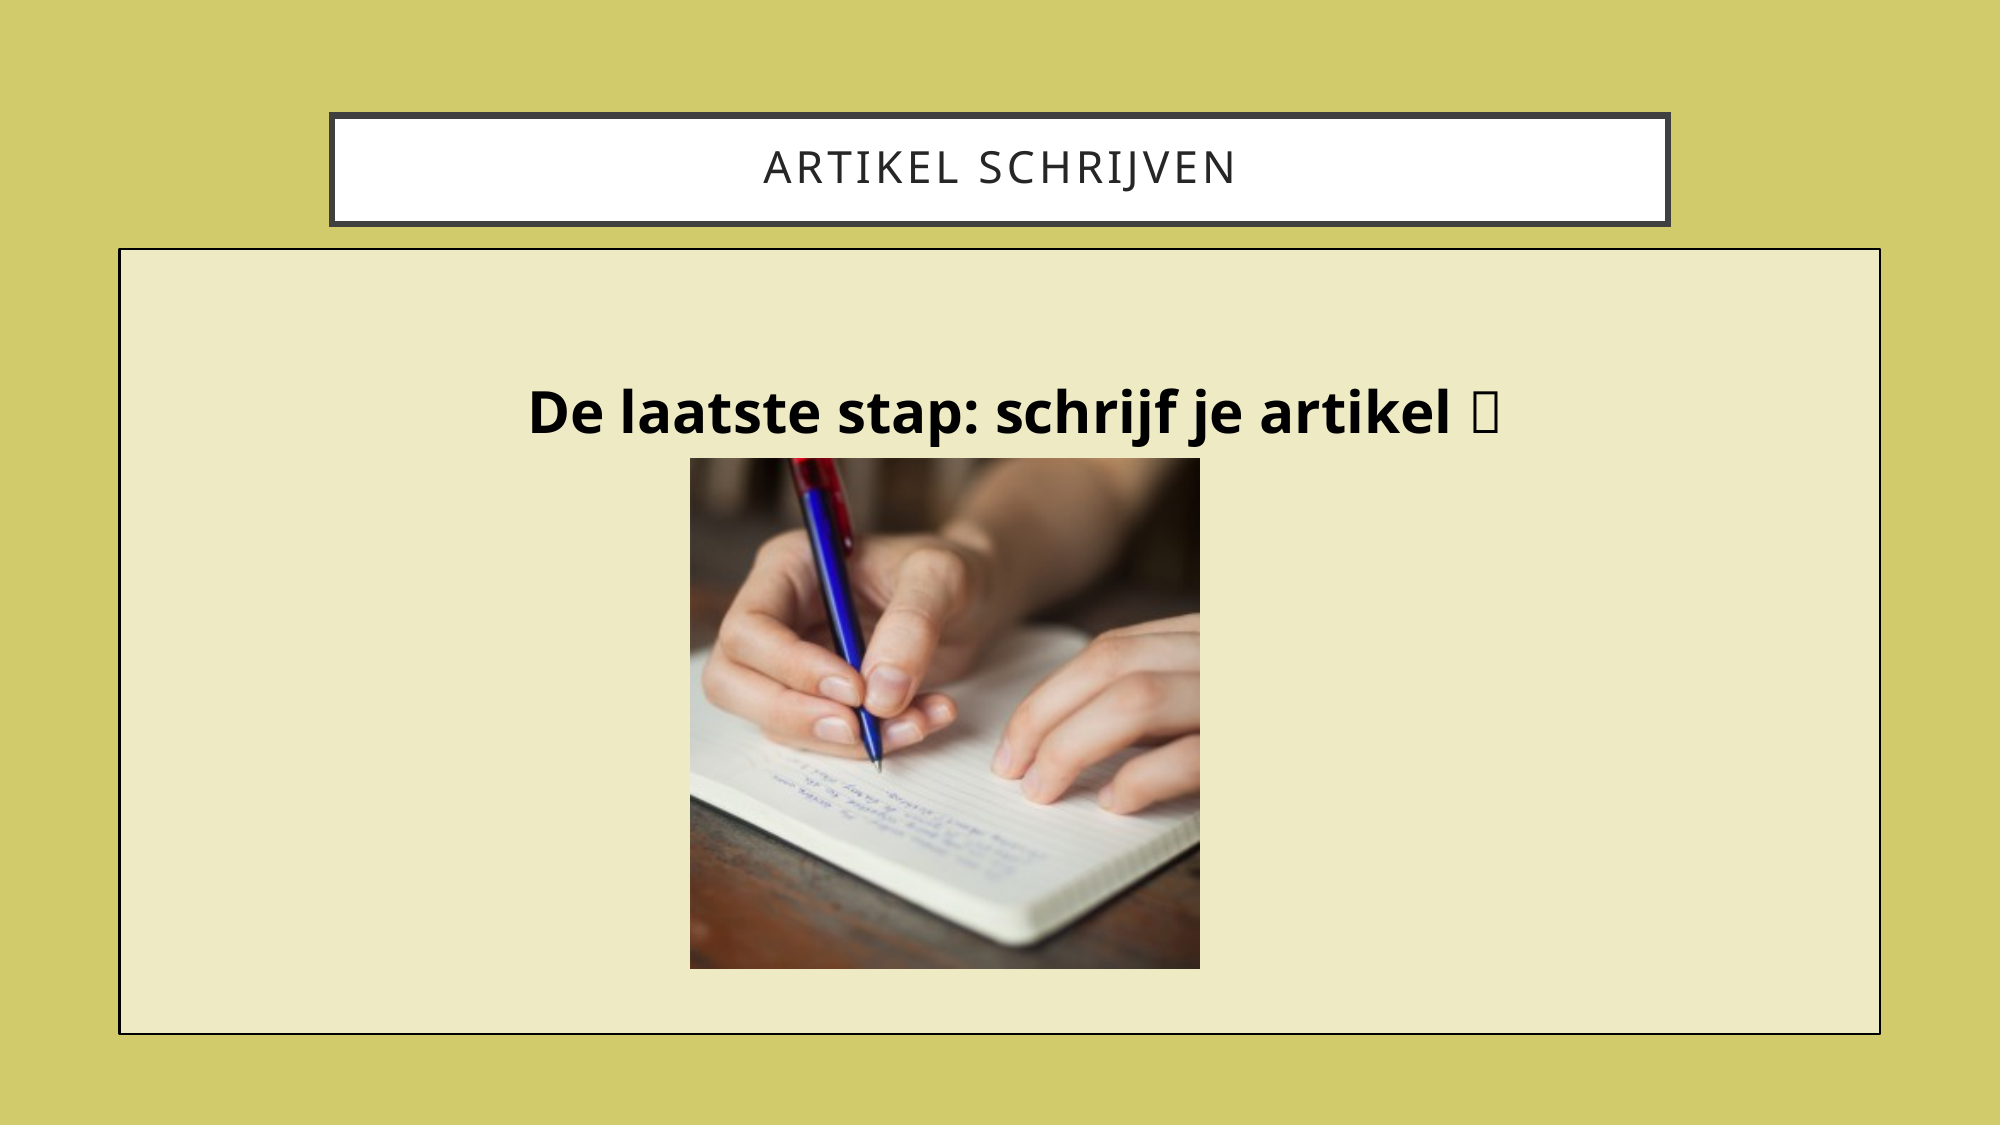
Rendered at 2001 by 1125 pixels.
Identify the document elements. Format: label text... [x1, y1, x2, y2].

text_box De laatste stap: schrijf je artikel  [512, 297, 2000, 1003]
picture [689, 458, 1200, 969]
title Artikel schrijven [329, 112, 1671, 227]
text_box [118, 248, 1881, 1035]
